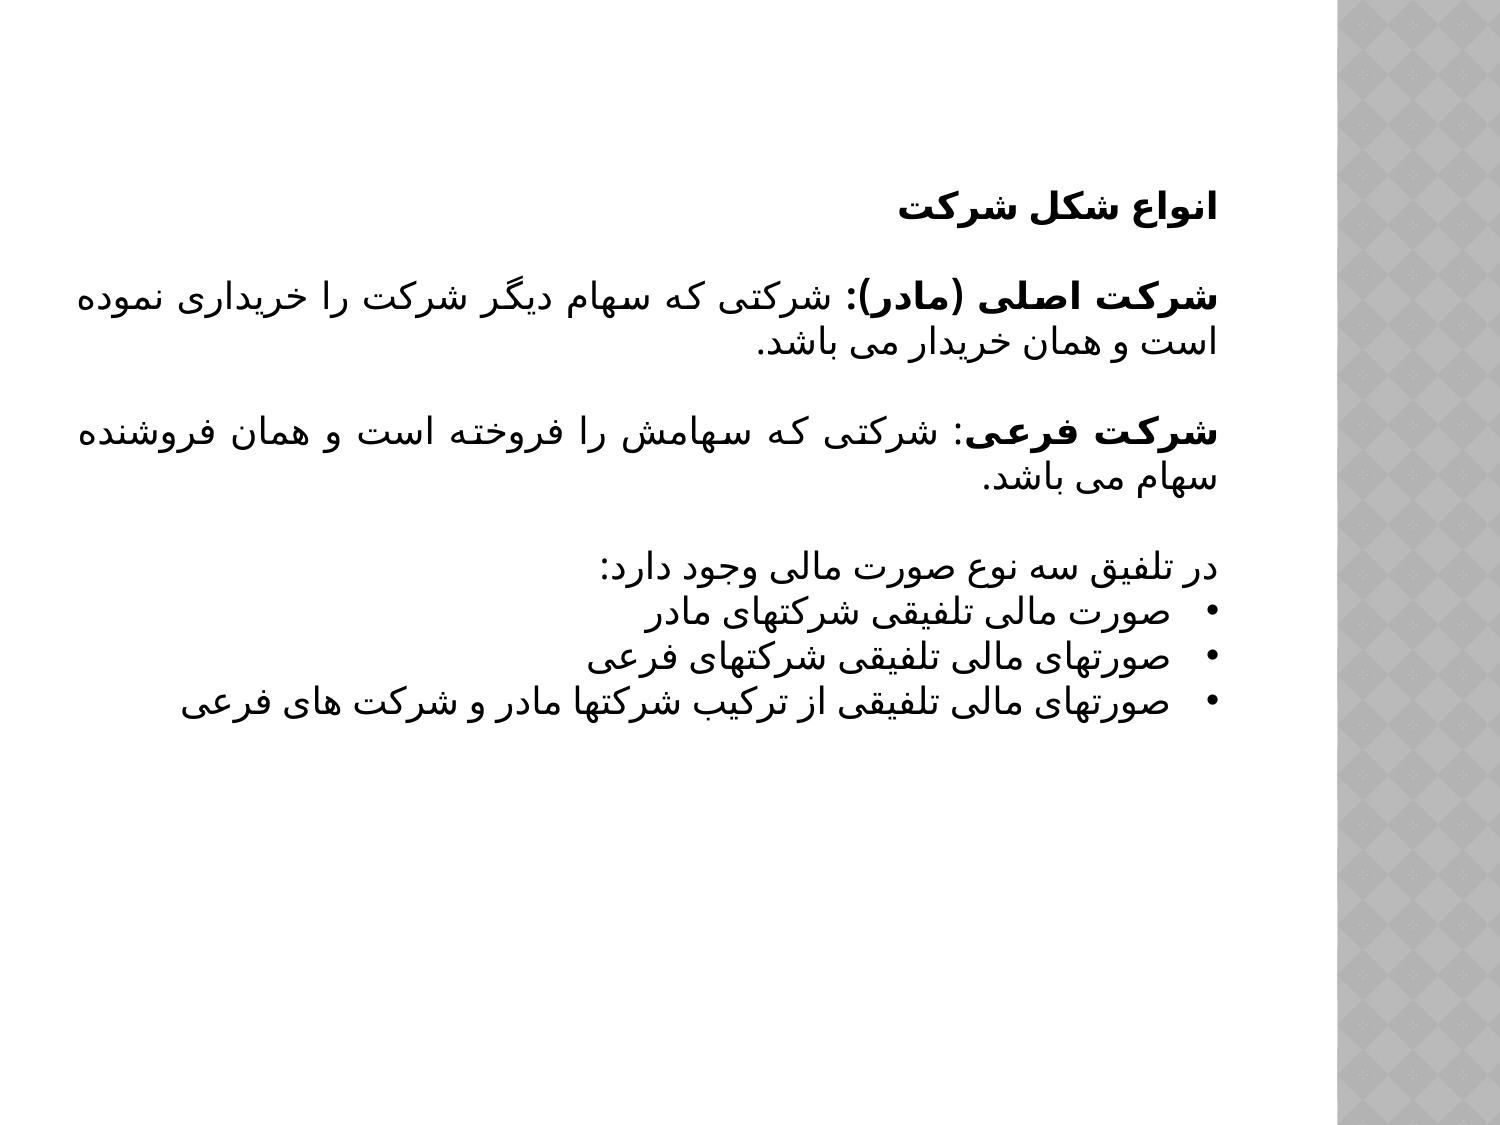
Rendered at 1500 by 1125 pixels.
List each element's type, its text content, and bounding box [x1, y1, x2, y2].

text_box انواع شکل شرکت شرکت اصلی (مادر): شرکتی که سهام دیگر شرکت را خریداری نموده است و همان خریدار می باشد. شرکت فرعی: شرکتی که سهامش را فروخته است و همان فروشنده سهام می باشد. در تلفیق سه نوع صورت مالی وجود دارد: صورت مالی تلفیقی شرکتهای مادر صورتهای مالی تلفیقی شرکتهای فرعی صورتهای مالی تلفیقی از ترکیب شرکتها مادر و شرکت های فرعی [58, 174, 1234, 775]
